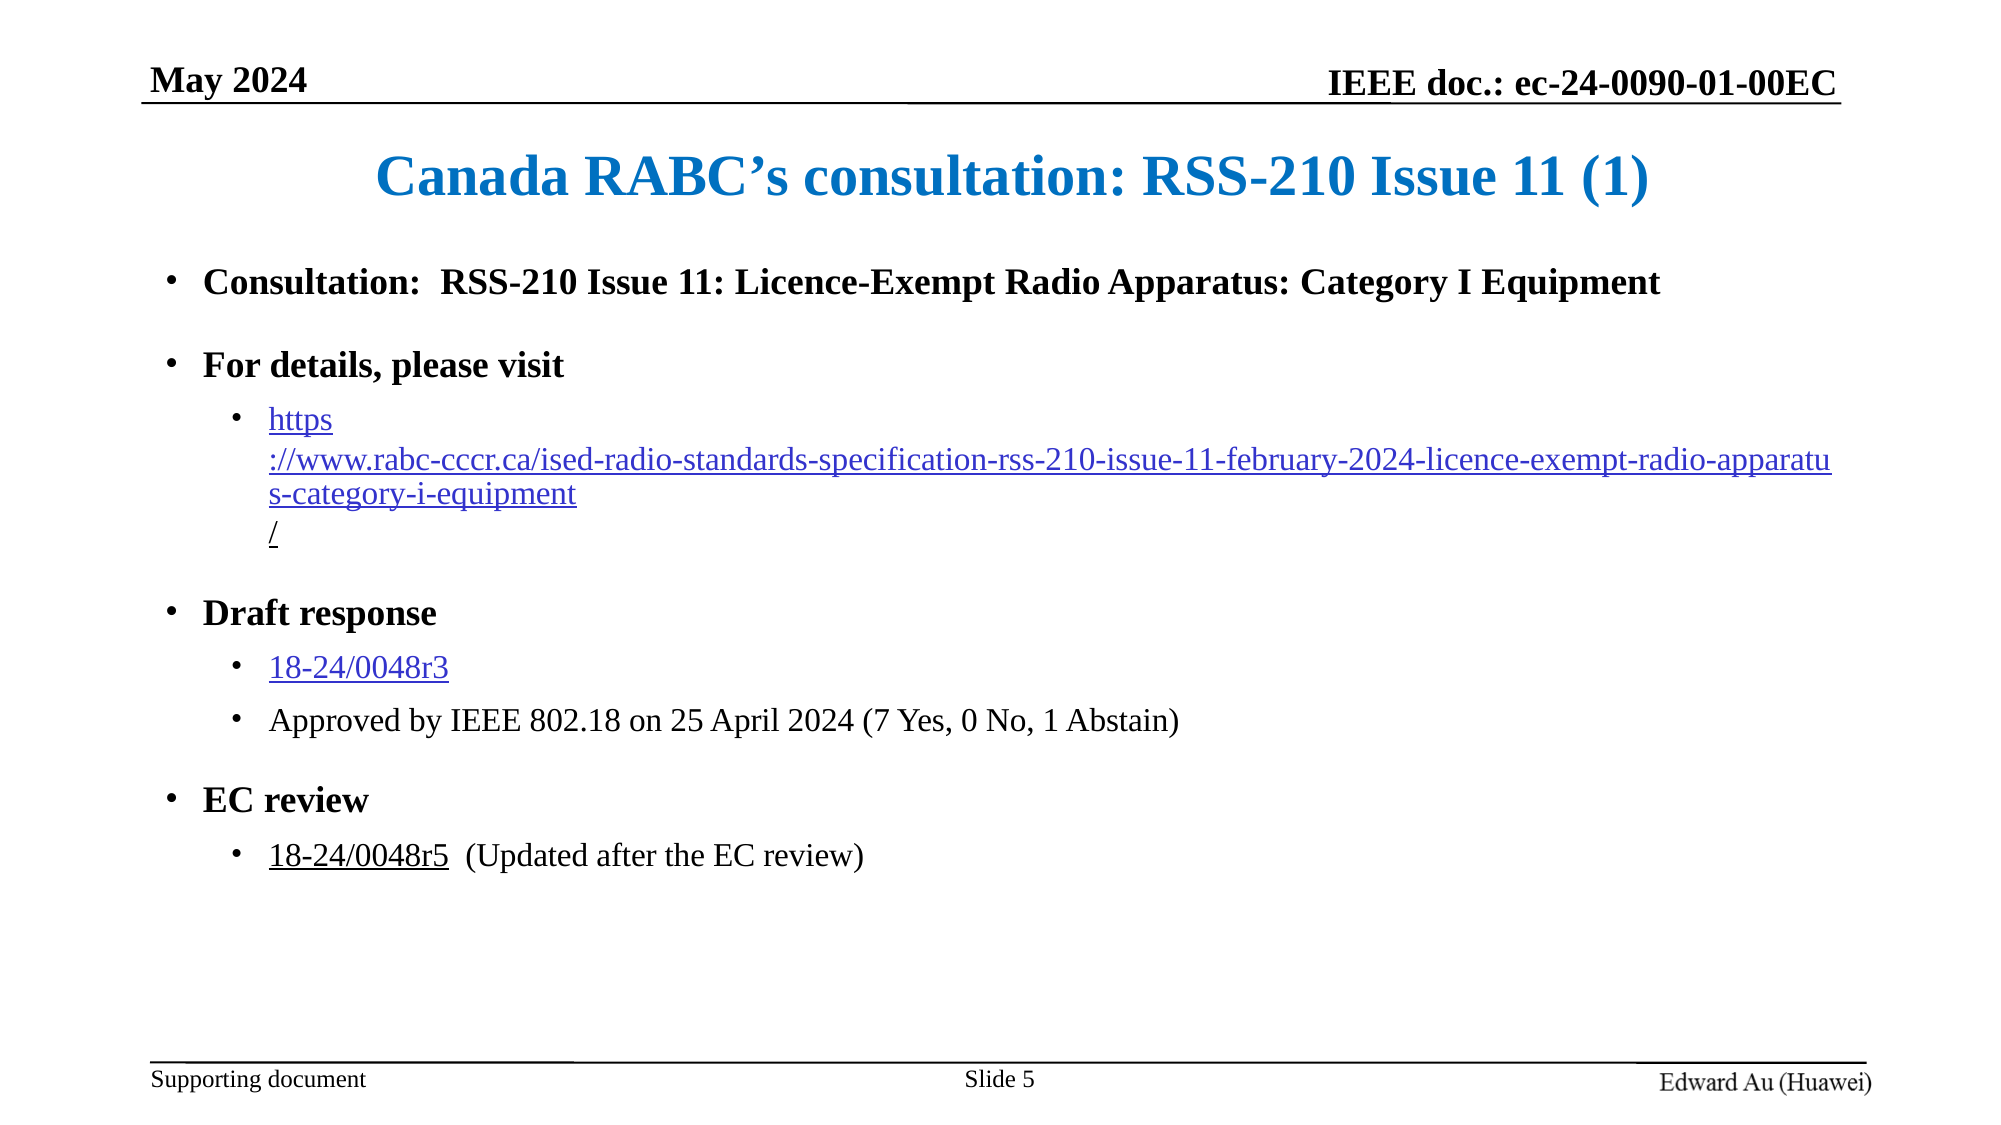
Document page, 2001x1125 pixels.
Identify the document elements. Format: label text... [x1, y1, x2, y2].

picture [1174, 1058, 1887, 1113]
title Canada RABC’s consultation: RSS-210 Issue 11 (1) [162, 99, 1864, 246]
slide_number Slide 5 [933, 1061, 1067, 1123]
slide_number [149, 54, 651, 101]
list Consultation: RSS-210 Issue 11: Licence-Exempt Radio Apparatus: Category I Equipment For details, please visit https://www.rabc-cccr.ca/ised-radio-standards-specification-rss-210-issue-11-february-2024-licence-exempt-radio-apparatus-category-i-equipment/ Draft response 18-24/0048r3 Approved by IEEE 802.18 on 25 April 2024 (7 Yes, 0 No, 1 Abstain) EC review 18-24/0048r5 (Updated after the EC review) [149, 249, 1869, 925]
